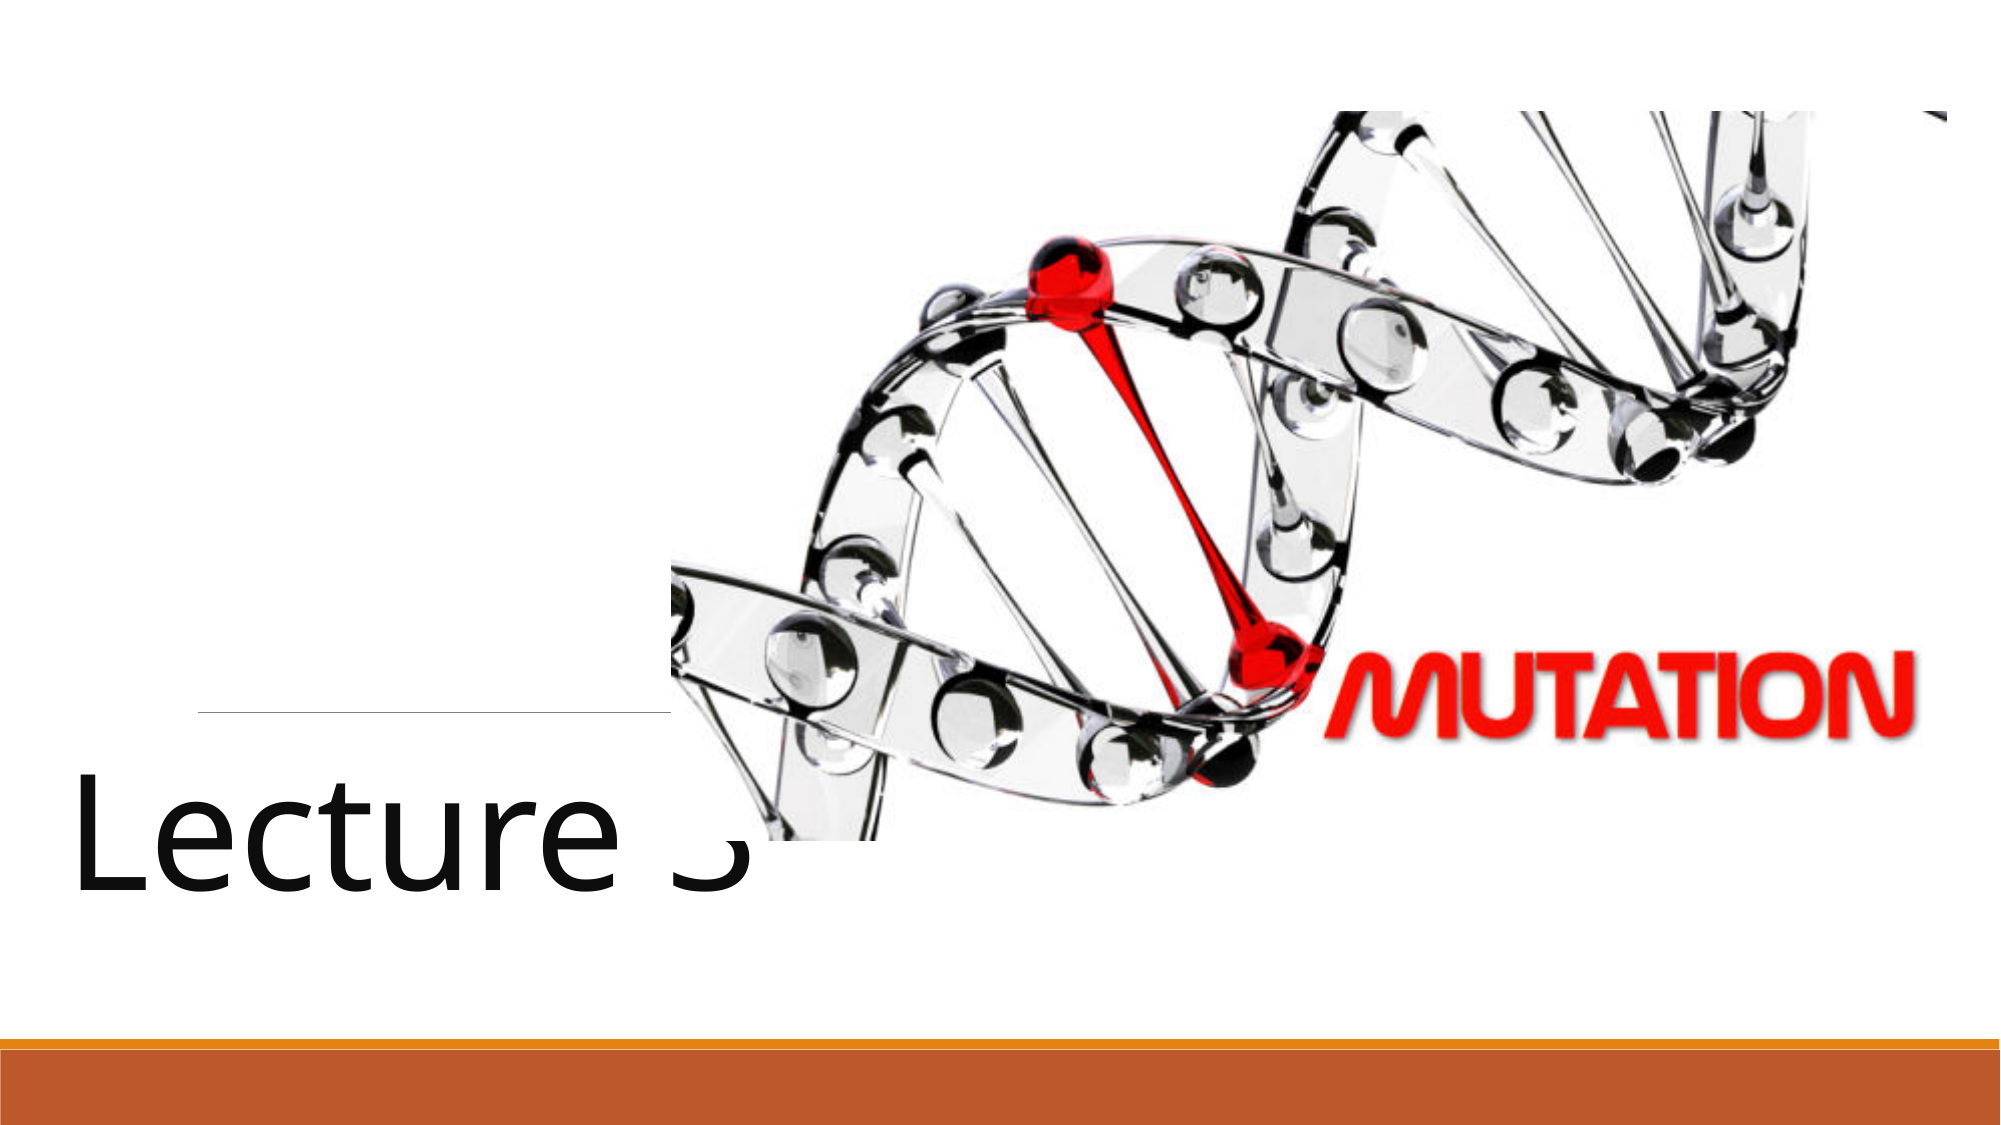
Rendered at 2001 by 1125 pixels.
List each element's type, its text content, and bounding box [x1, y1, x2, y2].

title Lecture 3 [50, 750, 1007, 931]
picture [671, 110, 1948, 842]
